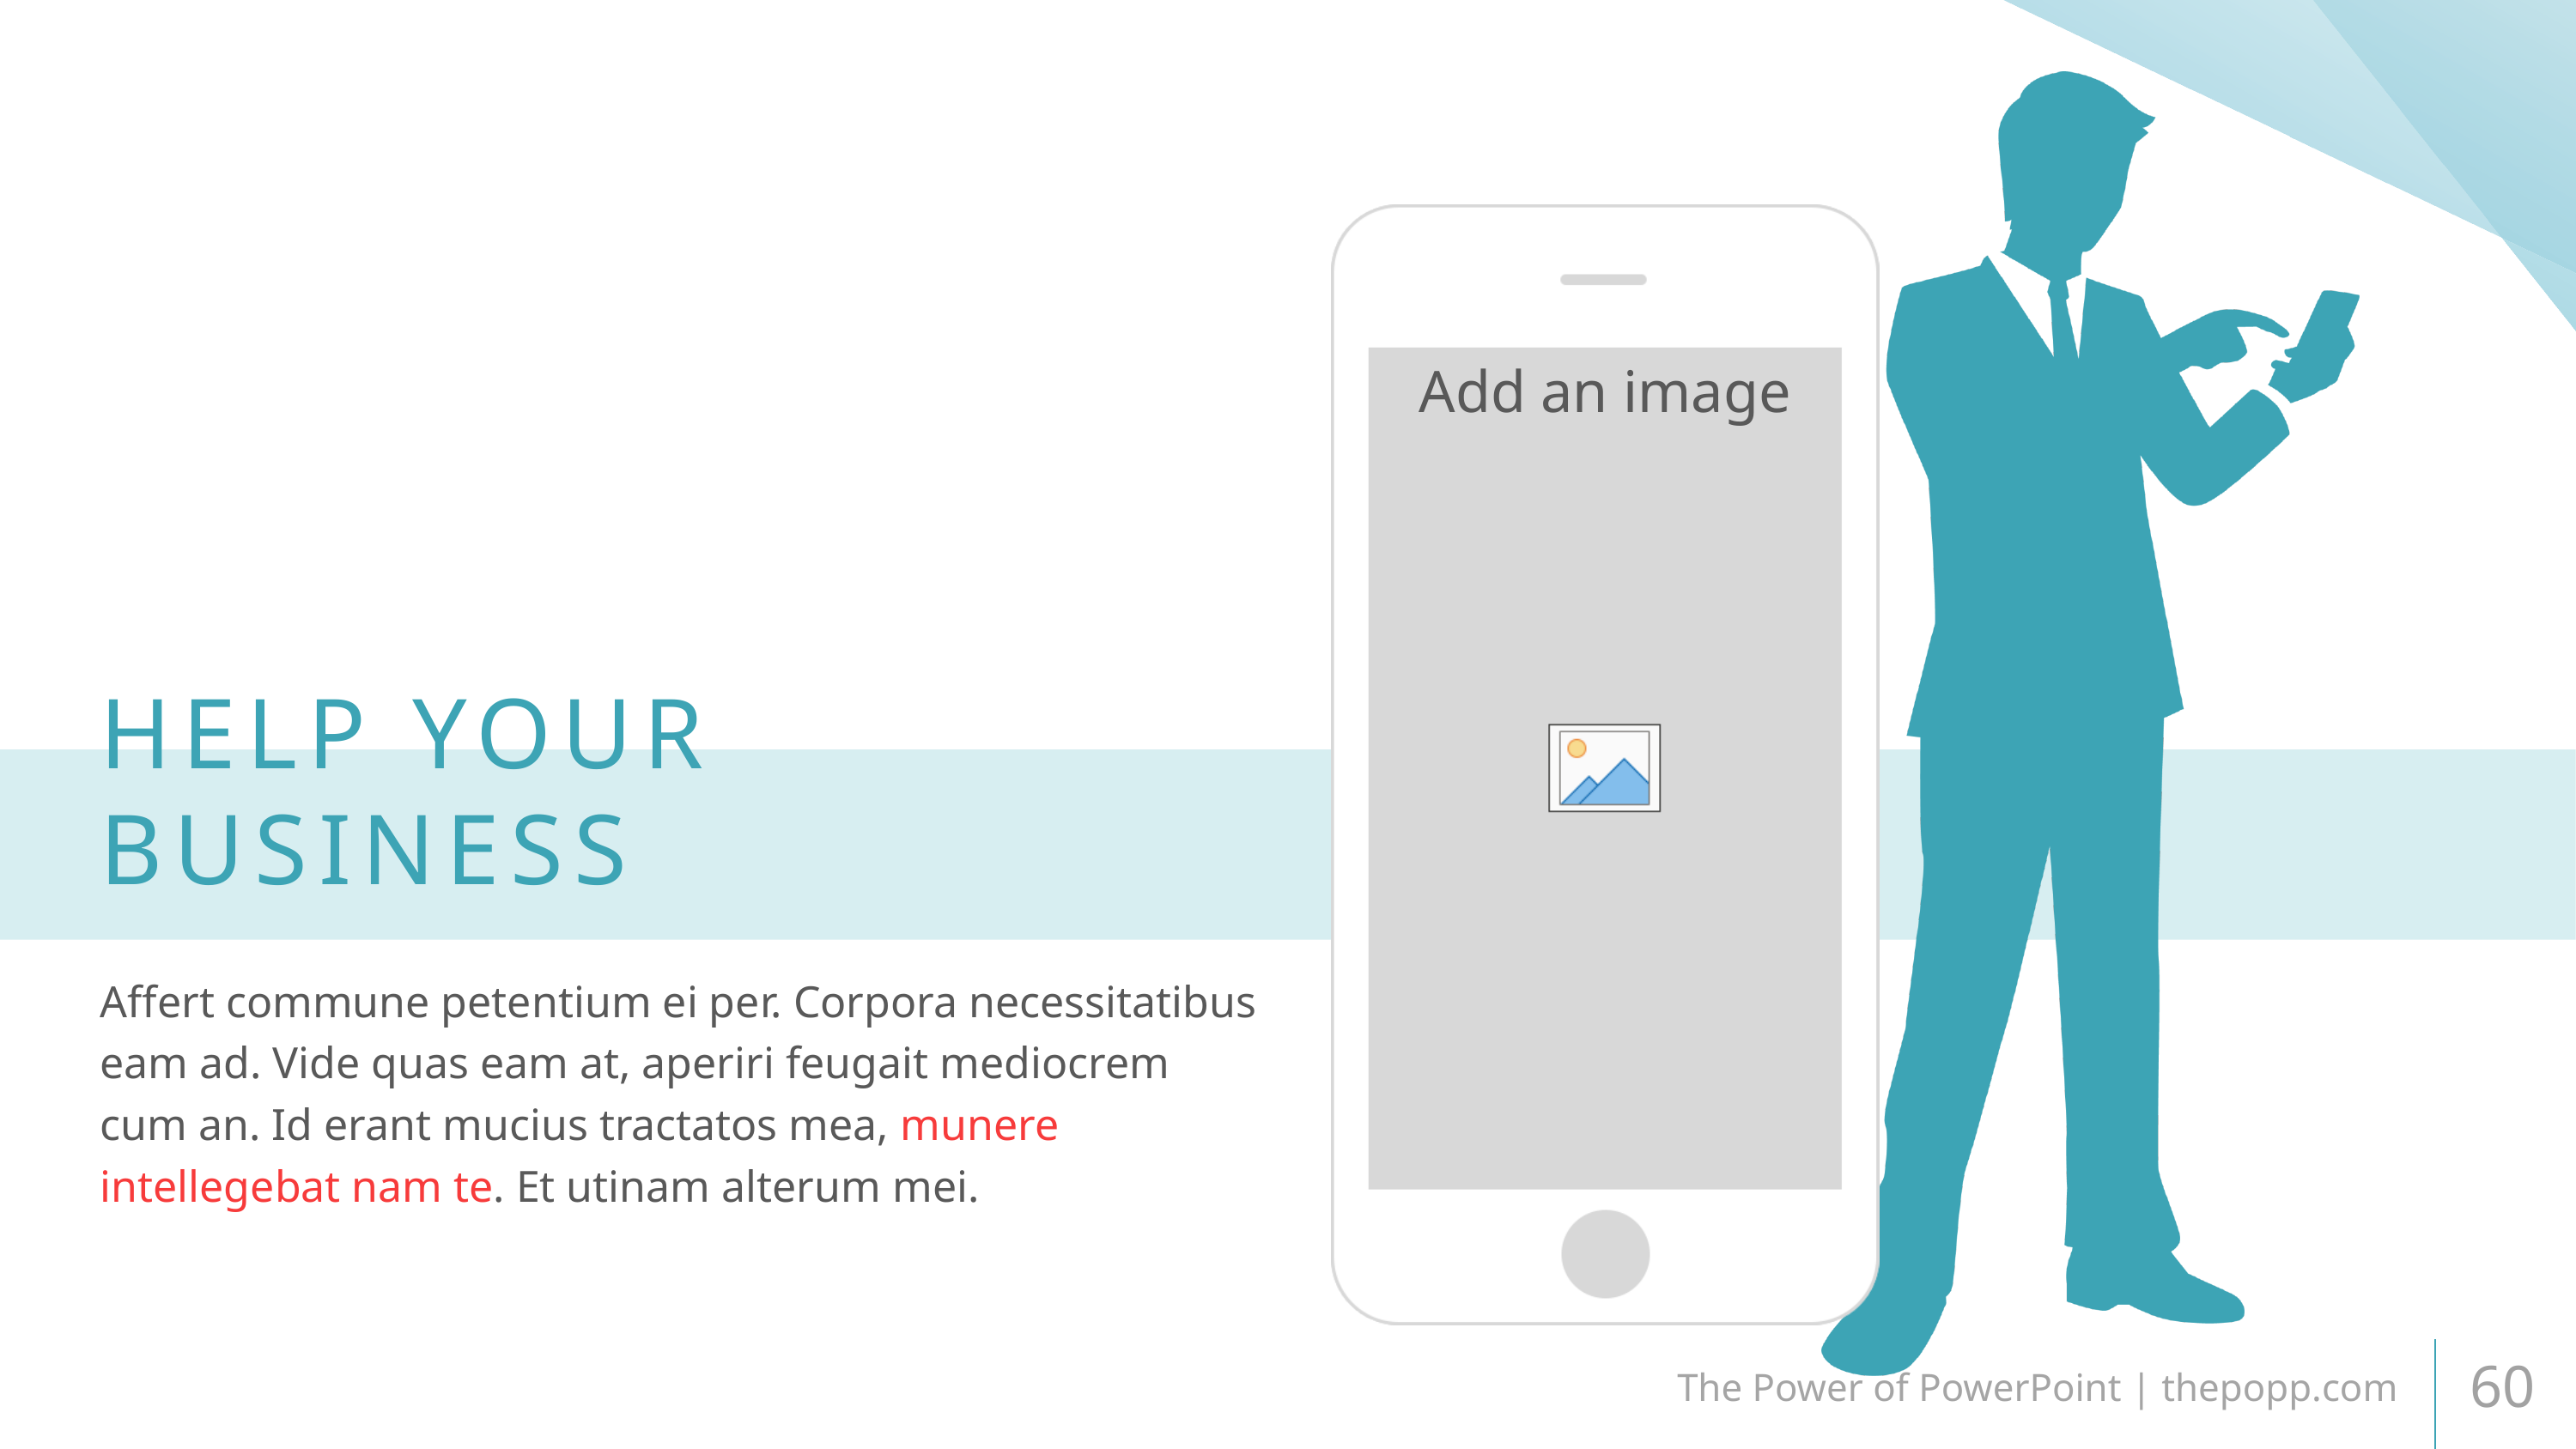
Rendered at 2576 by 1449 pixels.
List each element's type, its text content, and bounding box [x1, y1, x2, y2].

slide_number 60 [2446, 1350, 2575, 1428]
footer The Power of PowerPoint | thepopp.com [1326, 1350, 2421, 1428]
list Affert commune petentium ei per. Corpora necessitatibus eam ad. Vide quas eam at, aperiri feugait mediocrem cum an. Id erant mucius tractatos mea, munere intellegebat nam te. Et utinam alterum mei. [76, 952, 1288, 1238]
list HELP YOUR BUSINESS [76, 762, 1288, 916]
picture [1331, 71, 2360, 1350]
